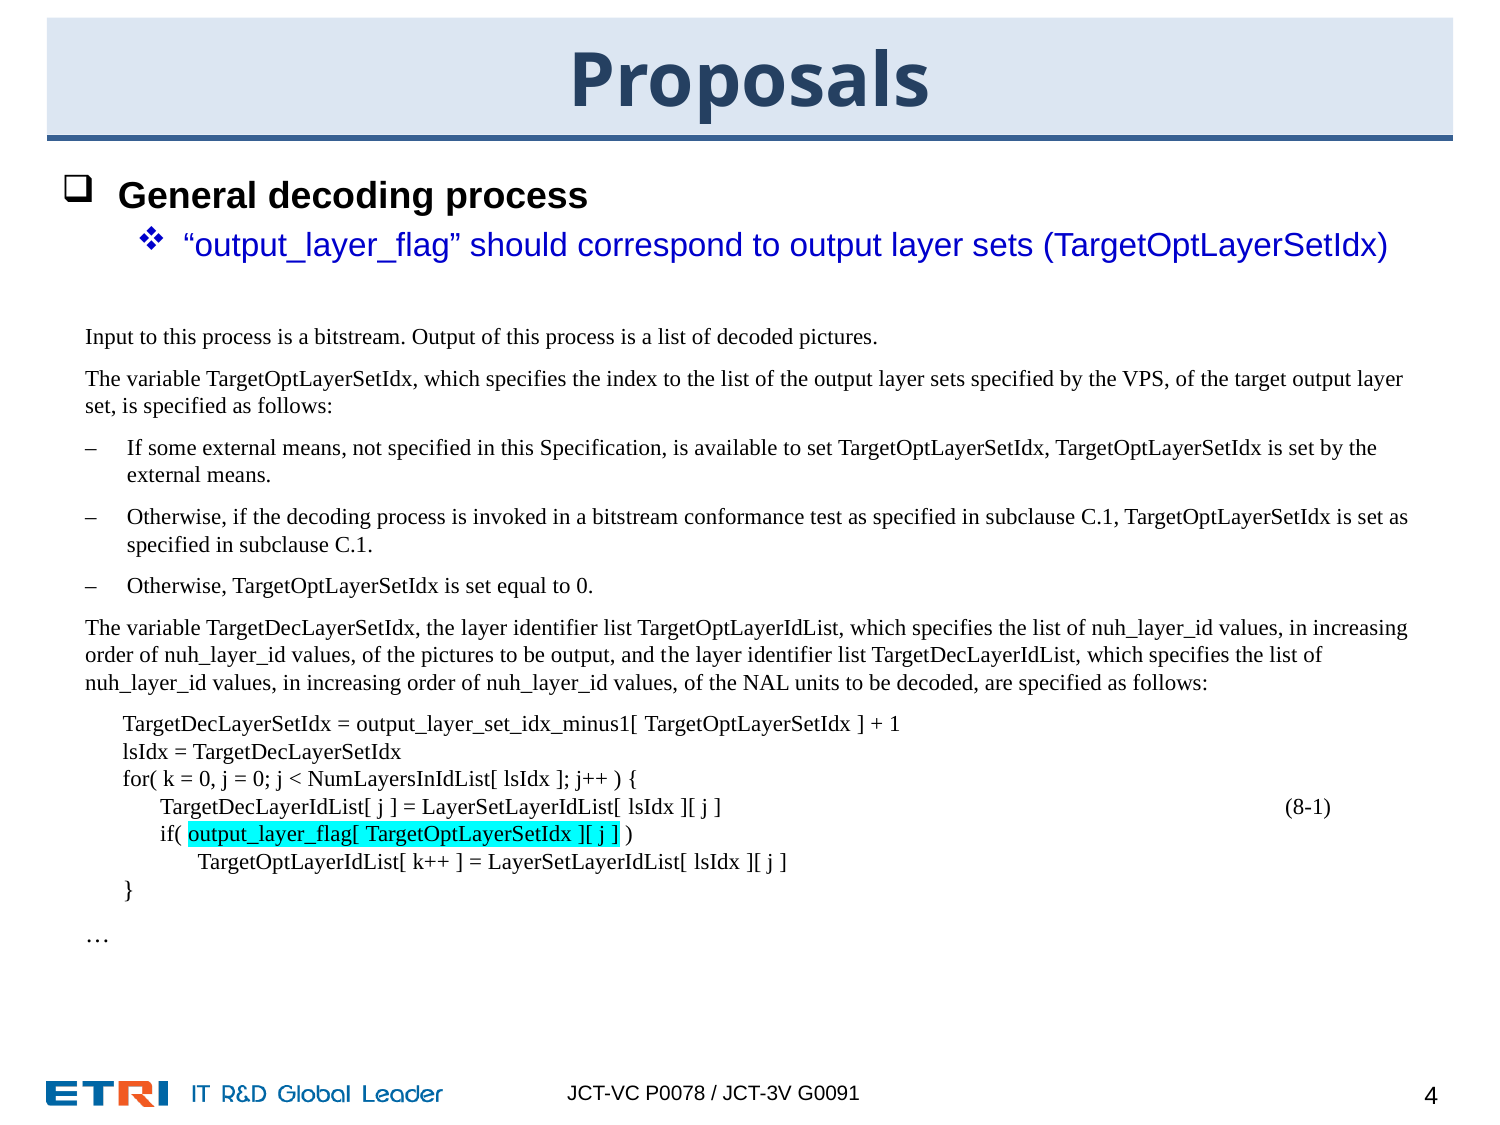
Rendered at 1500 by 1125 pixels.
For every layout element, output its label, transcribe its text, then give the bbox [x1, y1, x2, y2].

text_box Input to this process is a bitstream. Output of this process is a list of decoded pictures. The variable TargetOptLayerSetIdx, which specifies the index to the list of the output layer sets specified by the VPS, of the target output layer set, is specified as follows: – If some external means, not specified in this Specification, is available to set TargetOptLayerSetIdx, TargetOptLayerSetIdx is set by the external means. – Otherwise, if the decoding process is invoked in a bitstream conformance test as specified in subclause C.1, TargetOptLayerSetIdx is set as specified in subclause C.1. – Otherwise, TargetOptLayerSetIdx is set equal to 0. The variable TargetDecLayerSetIdx, the layer identifier list TargetOptLayerIdList, which specifies the list of nuh_layer_id values, in increasing order of nuh_layer_id values, of the pictures to be output, and the layer identifier list TargetDecLayerIdList, which specifies the list of nuh_layer_id values, in increasing order of nuh_layer_id values, of the NAL units to be decoded, are specified as follows: TargetDecLayerSetIdx = output_layer_set_idx_minus1[ TargetOptLayerSetIdx ] + 1 lsIdx = TargetDecLayerSetIdx for( k = 0, j = 0; j < NumLayersInIdList[ lsIdx ]; j++ ) { TargetDecLayerIdList[ j ] = LayerSetLayerIdList[ lsIdx ][ j ] (8‑1) if( output_layer_flag[ TargetOptLayerSetIdx ][ j ] ) TargetOptLayerIdList[ k++ ] = LayerSetLayerIdList[ lsIdx ][ j ] } … [70, 314, 1441, 956]
picture [191, 1072, 451, 1120]
list General decoding process “output_layer_flag” should correspond to output layer sets (TargetOptLayerSetIdx) [46, 164, 1454, 1067]
slide_number 4 [1160, 1072, 1454, 1121]
picture [46, 1081, 168, 1107]
title Proposals [46, 17, 1454, 135]
